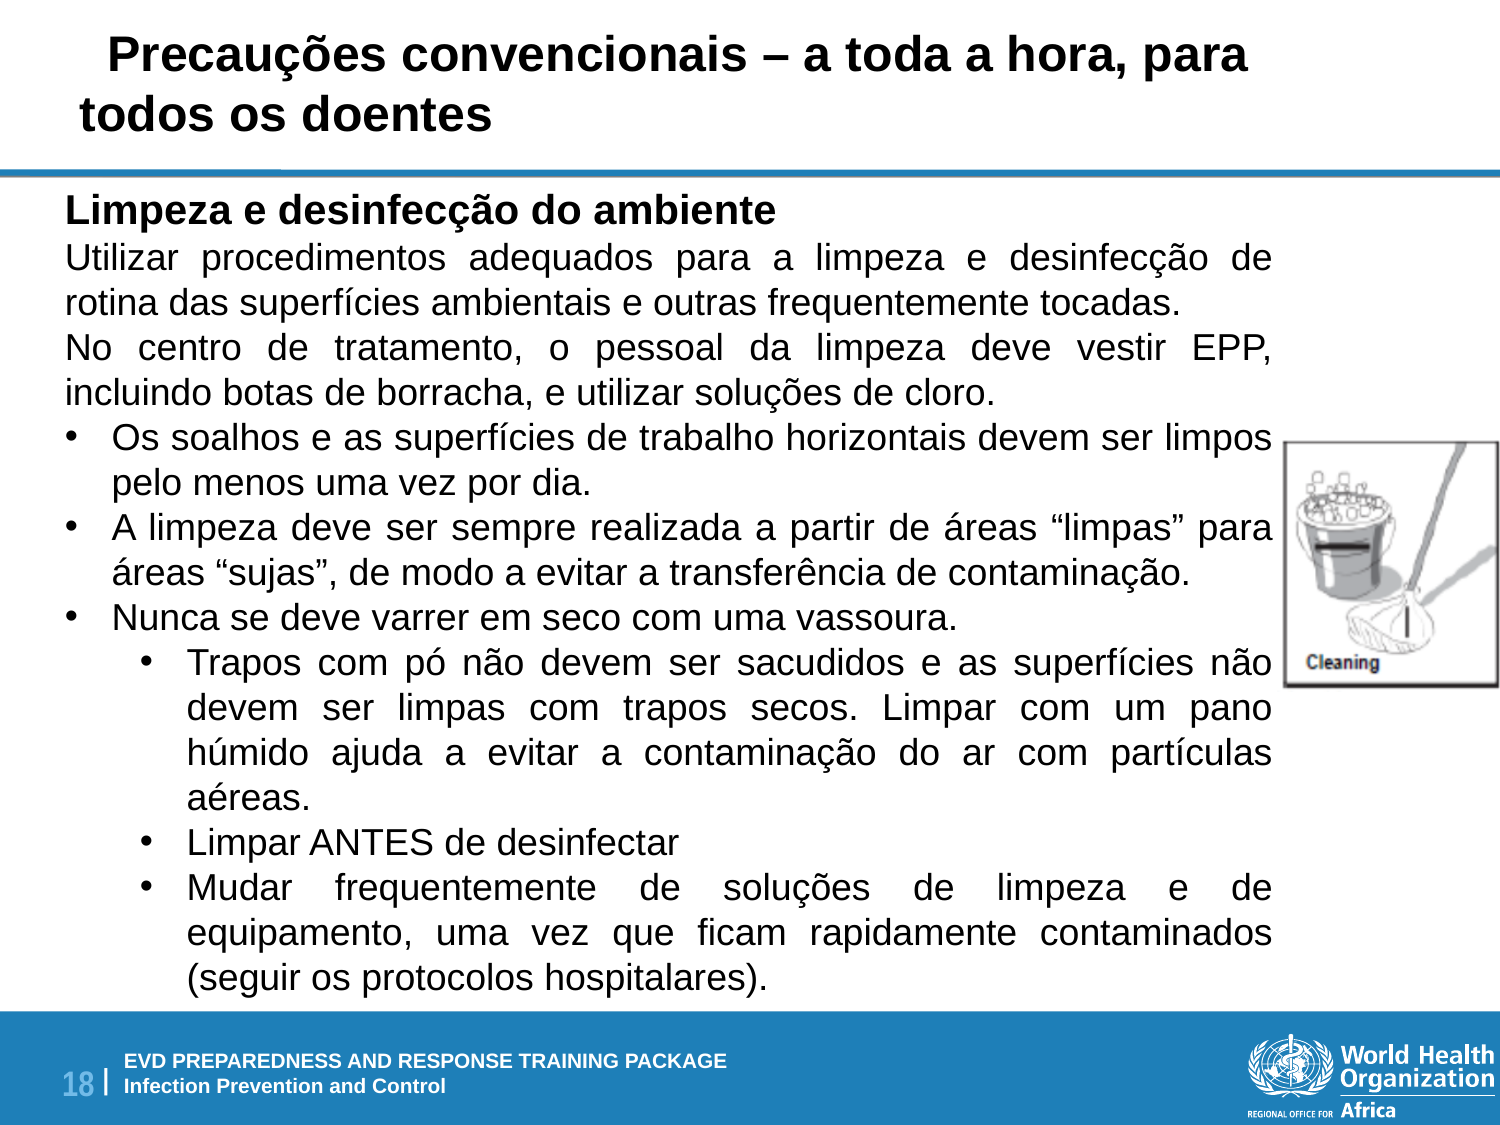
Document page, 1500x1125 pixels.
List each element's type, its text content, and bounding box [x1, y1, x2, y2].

picture [1277, 433, 1500, 692]
text_box Precauções convencionais – a toda a hora, para todos os doentes [64, 14, 1343, 150]
text_box Limpeza e desinfecção do ambiente Utilizar procedimentos adequados para a limpeza e desinfecção de rotina das superfícies ambientais e outras frequentemente tocadas. No centro de tratamento, o pessoal da limpeza deve vestir EPP, incluindo botas de borracha, e utilizar soluções de cloro. Os soalhos e as superfícies de trabalho horizontais devem ser limpos pelo menos uma vez por dia. A limpeza deve ser sempre realizada a partir de áreas “limpas” para áreas “sujas”, de modo a evitar a transferência de contaminação. Nunca se deve varrer em seco com uma vassoura. Trapos com pó não devem ser sacudidos e as superfícies não devem ser limpas com trapos secos. Limpar com um pano húmido ajuda a evitar a contaminação do ar com partículas aéreas. Limpar ANTES de desinfectar Mudar frequentemente de soluções de limpeza e de equipamento, uma vez que ficam rapidamente contaminados (seguir os protocolos hospitalares). [50, 175, 1288, 1006]
